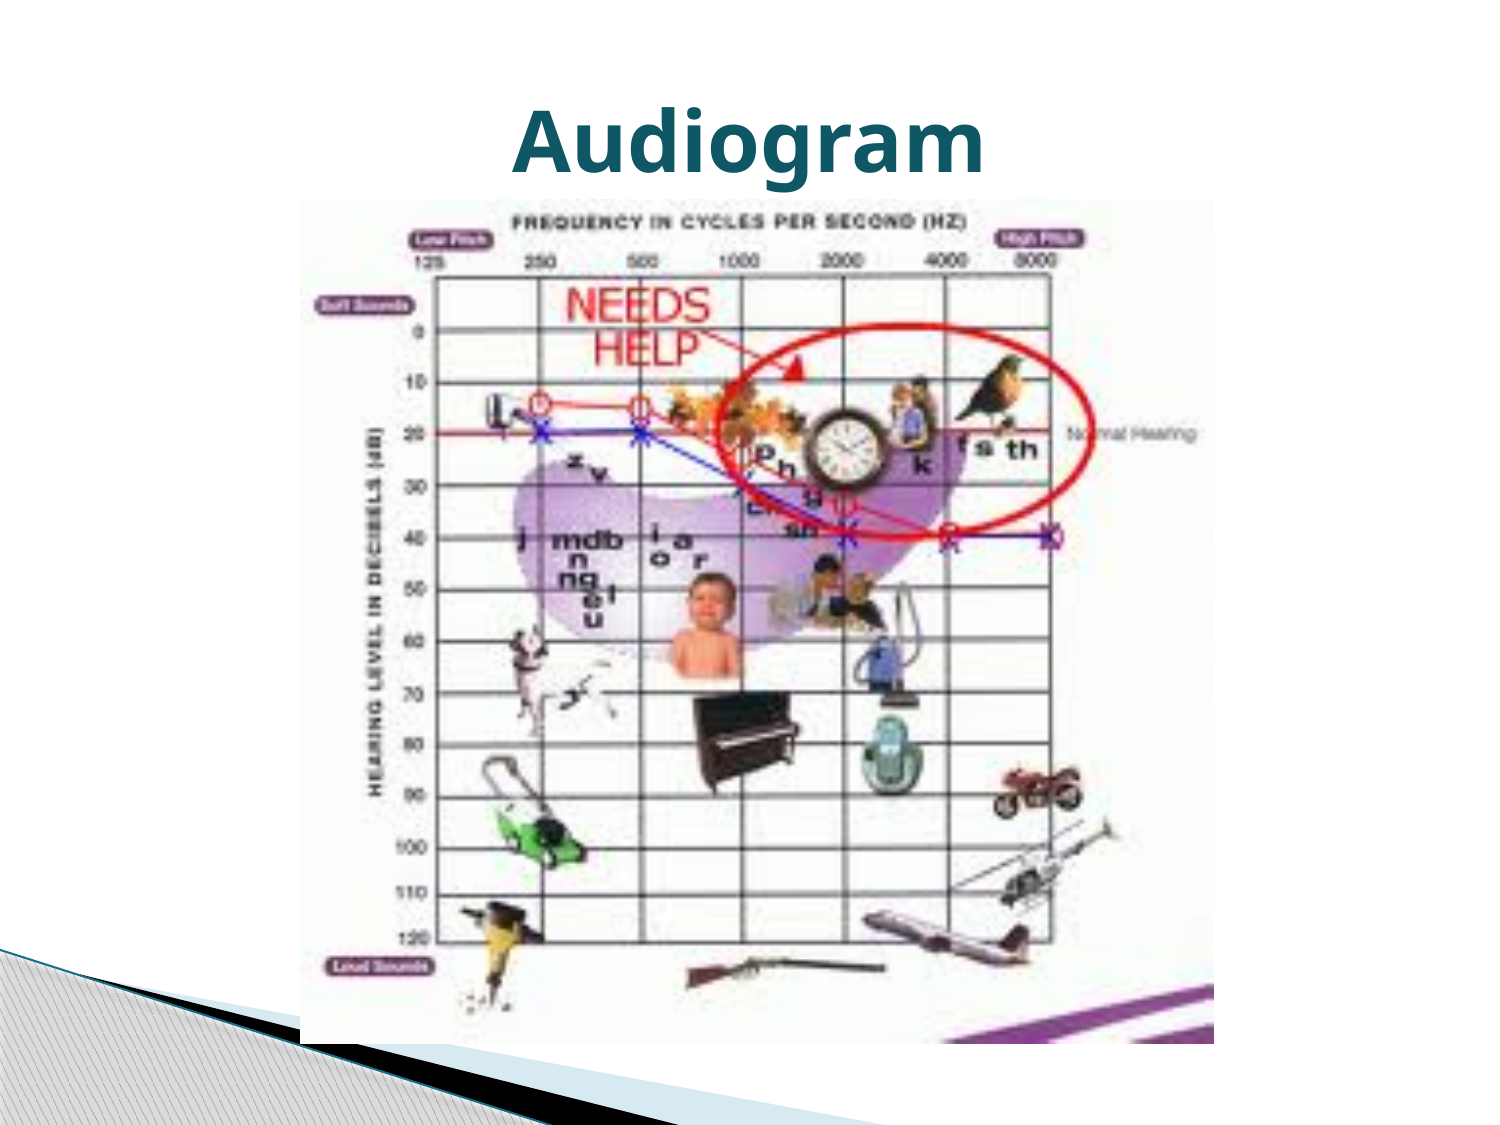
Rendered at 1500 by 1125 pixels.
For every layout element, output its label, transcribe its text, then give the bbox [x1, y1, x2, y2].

title Audiogram [75, 45, 1425, 233]
picture [299, 199, 1214, 1044]
